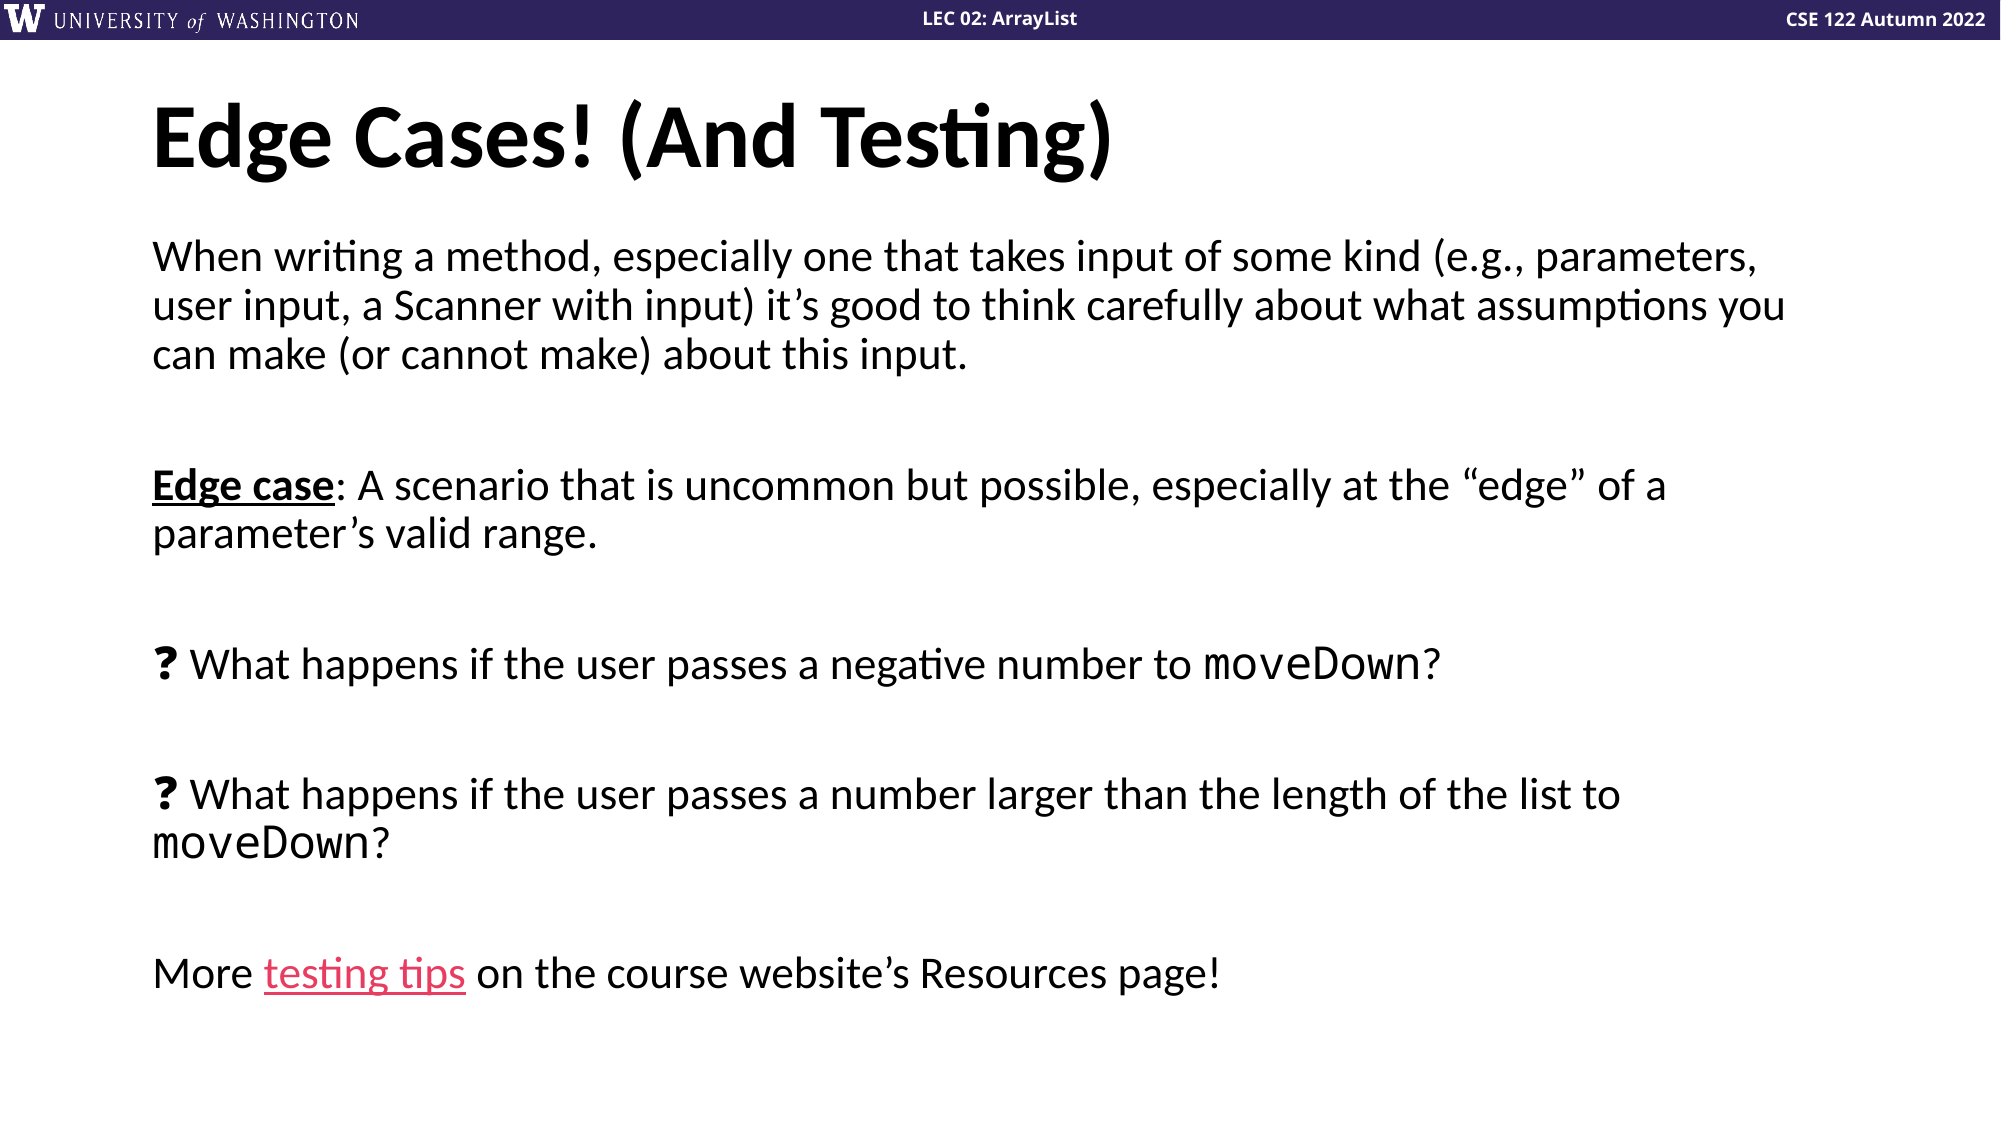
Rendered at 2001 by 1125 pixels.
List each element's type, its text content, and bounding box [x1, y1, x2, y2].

picture [4, 4, 358, 33]
title Edge Cases! (And Testing) [137, 74, 1863, 200]
list When writing a method, especially one that takes input of some kind (e.g., parameters, user input, a Scanner with input) it’s good to think carefully about what assumptions you can make (or cannot make) about this input. Edge case: A scenario that is uncommon but possible, especially at the “edge” of a parameter’s valid range. ❓ What happens if the user passes a negative number to moveDown? ❓ What happens if the user passes a number larger than the length of the list to moveDown? More testing tips on the course website’s Resources page! [137, 224, 1863, 1014]
